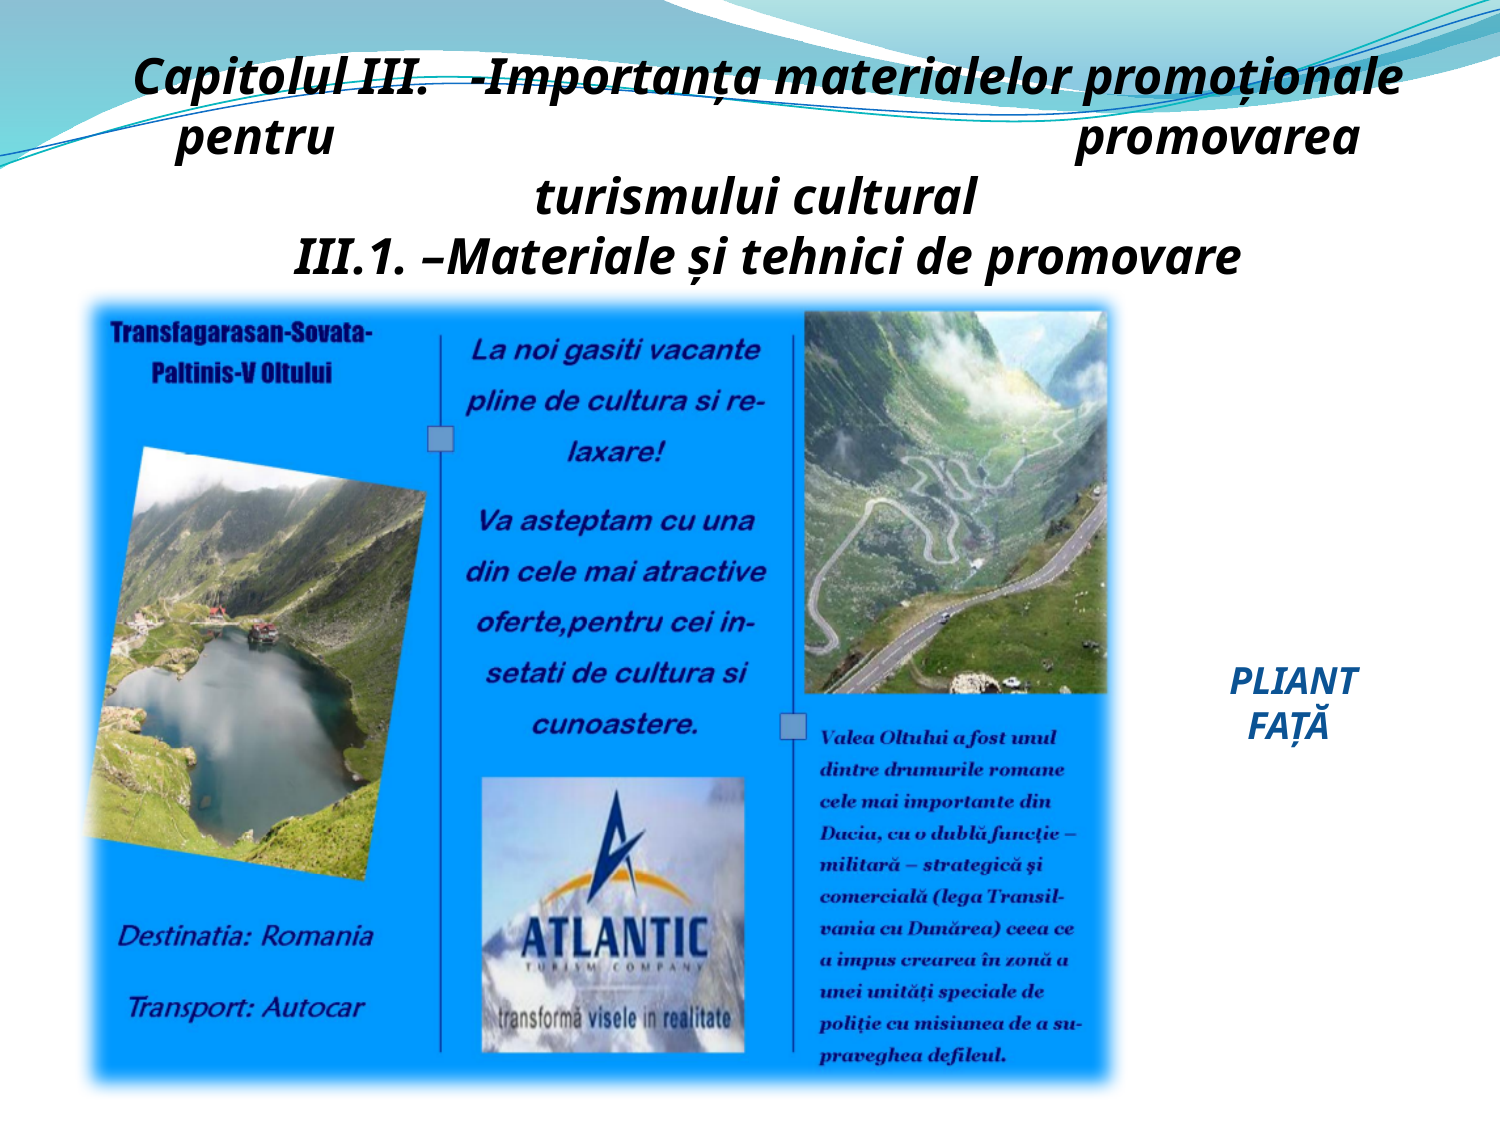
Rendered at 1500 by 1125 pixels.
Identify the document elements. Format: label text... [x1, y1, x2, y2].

text_box Capitolul III. -Importanţa materialelor promoţionale pentru promovarea turismului cultural III.1. –Materiale şi tehnici de promovare [87, 37, 1450, 353]
text_box PLIANT FAŢĂ [1174, 649, 1413, 755]
picture [74, 287, 1129, 1102]
